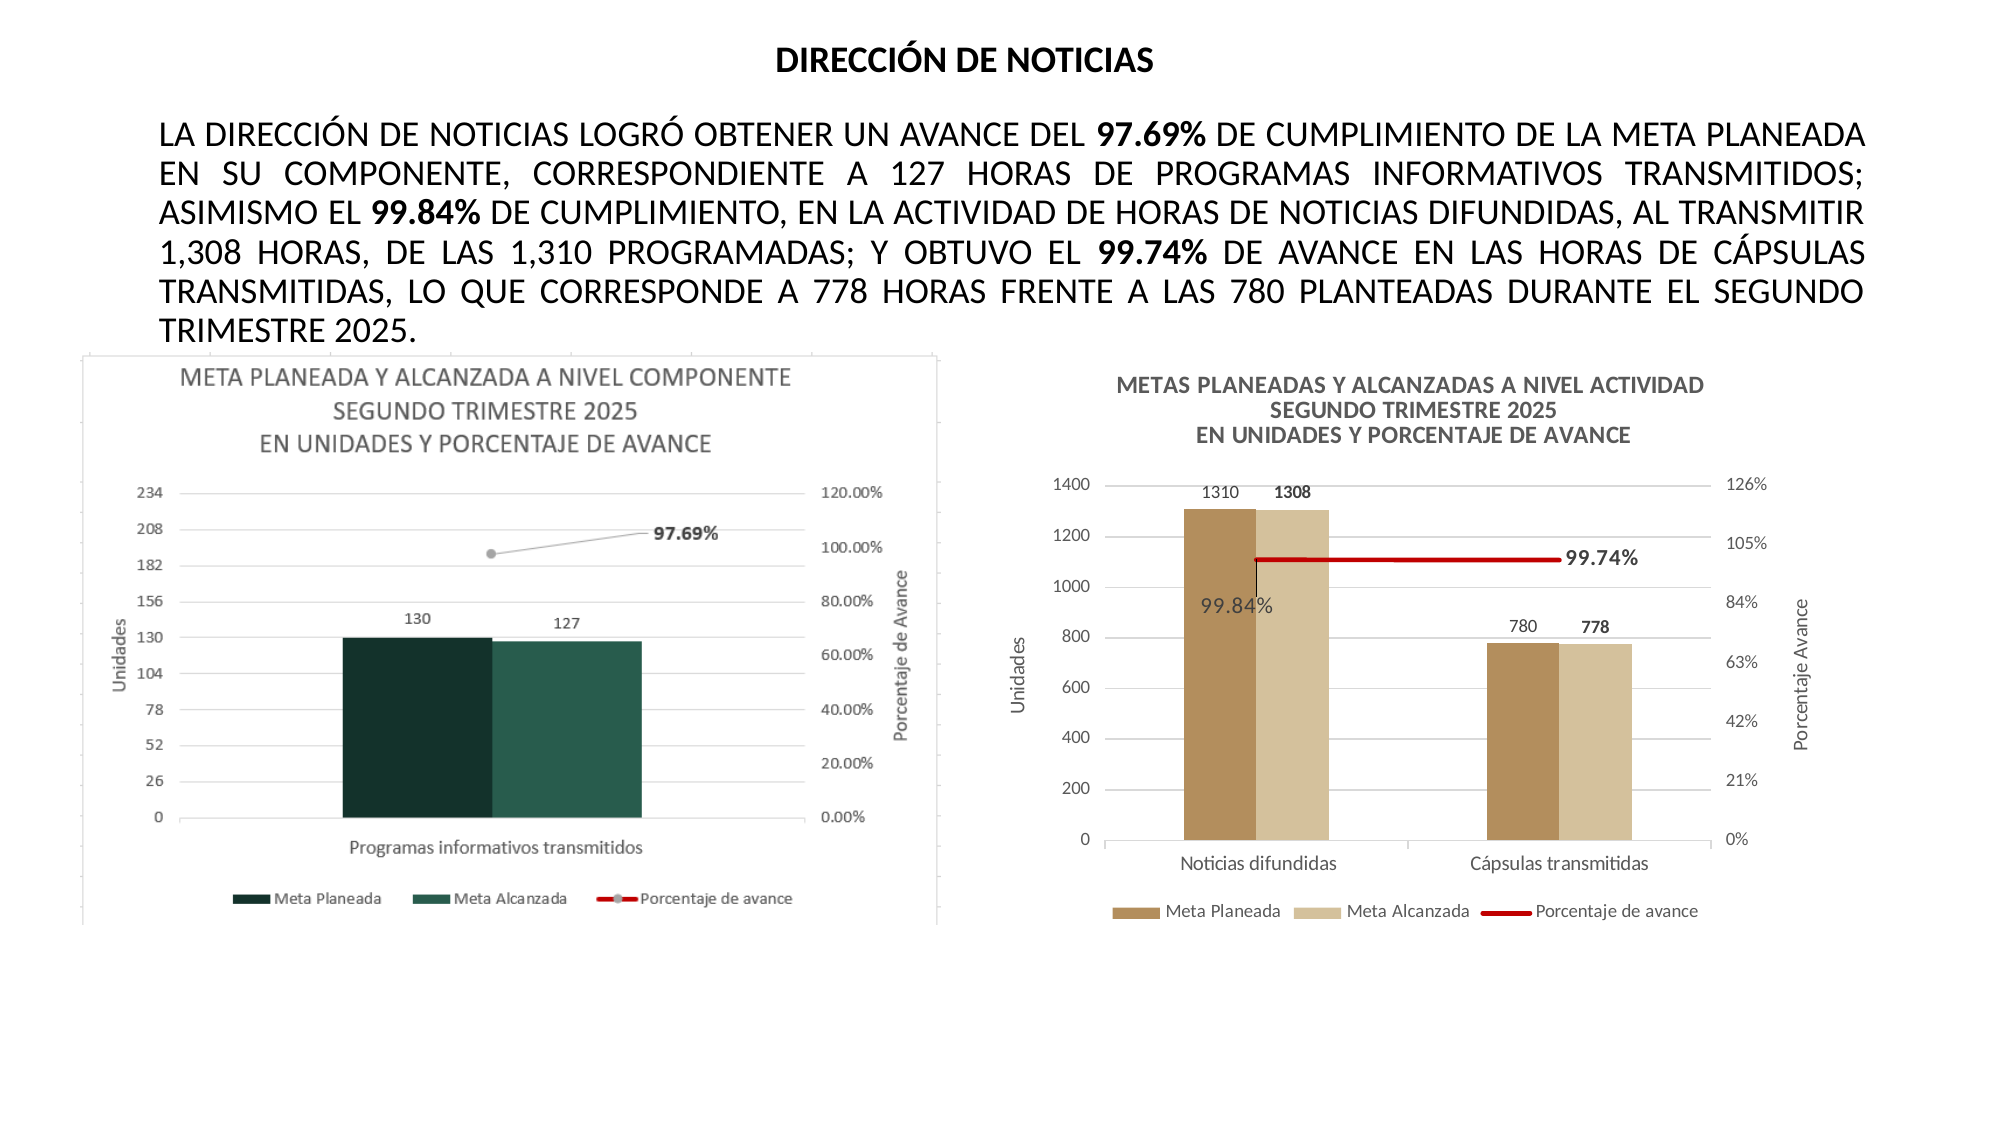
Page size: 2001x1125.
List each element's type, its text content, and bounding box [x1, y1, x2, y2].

chart [975, 355, 1836, 929]
text_box DIRECCIÓN DE NOTICIAS [386, 33, 1543, 89]
text_box LA DIRECCIÓN DE NOTICIAS LOGRÓ OBTENER UN AVANCE DEL 97.69% DE CUMPLIMIENTO DE LA META PLANEADA EN SU COMPONENTE, CORRESPONDIENTE A 127 HORAS DE PROGRAMAS INFORMATIVOS TRANSMITIDOS; ASIMISMO EL 99.84% DE CUMPLIMIENTO, EN LA ACTIVIDAD DE HORAS DE NOTICIAS DIFUNDIDAS, AL TRANSMITIR 1,308 HORAS, DE LAS 1,310 PROGRAMADAS; Y OBTUVO EL 99.74% DE AVANCE EN LAS HORAS DE CÁPSULAS TRANSMITIDAS, LO QUE CORRESPONDE A 778 HORAS FRENTE A LAS 780 PLANTEADAS DURANTE EL SEGUNDO TRIMESTRE 2025. [144, 107, 1882, 410]
picture [80, 352, 941, 925]
